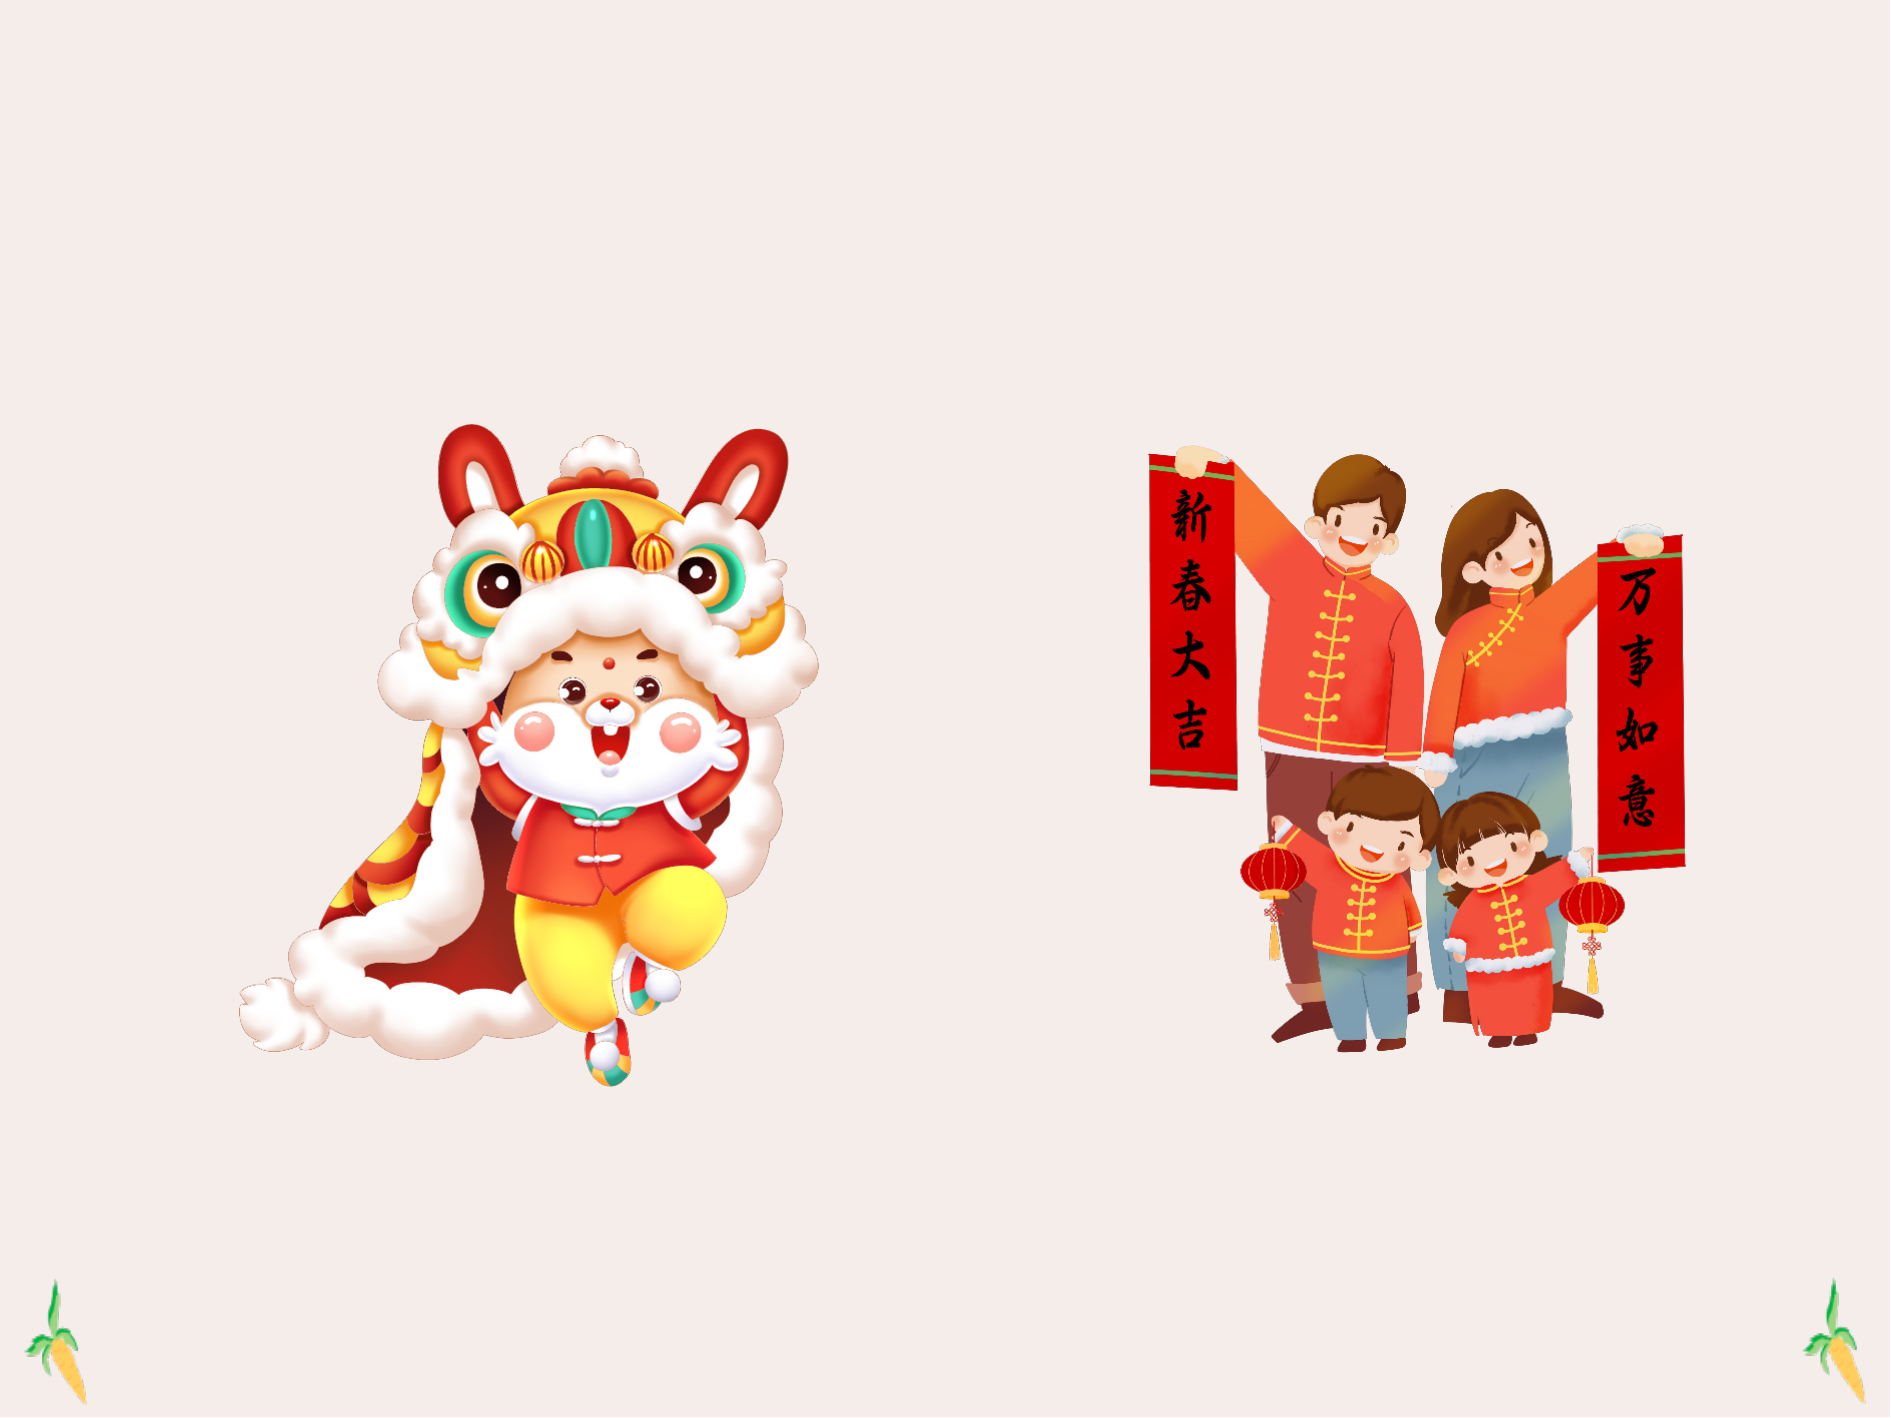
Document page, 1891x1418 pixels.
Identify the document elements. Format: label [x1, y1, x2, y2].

picture [0, 1268, 112, 1418]
picture [1778, 1267, 1891, 1417]
picture [1074, 413, 1755, 1093]
picture [197, 376, 951, 1130]
